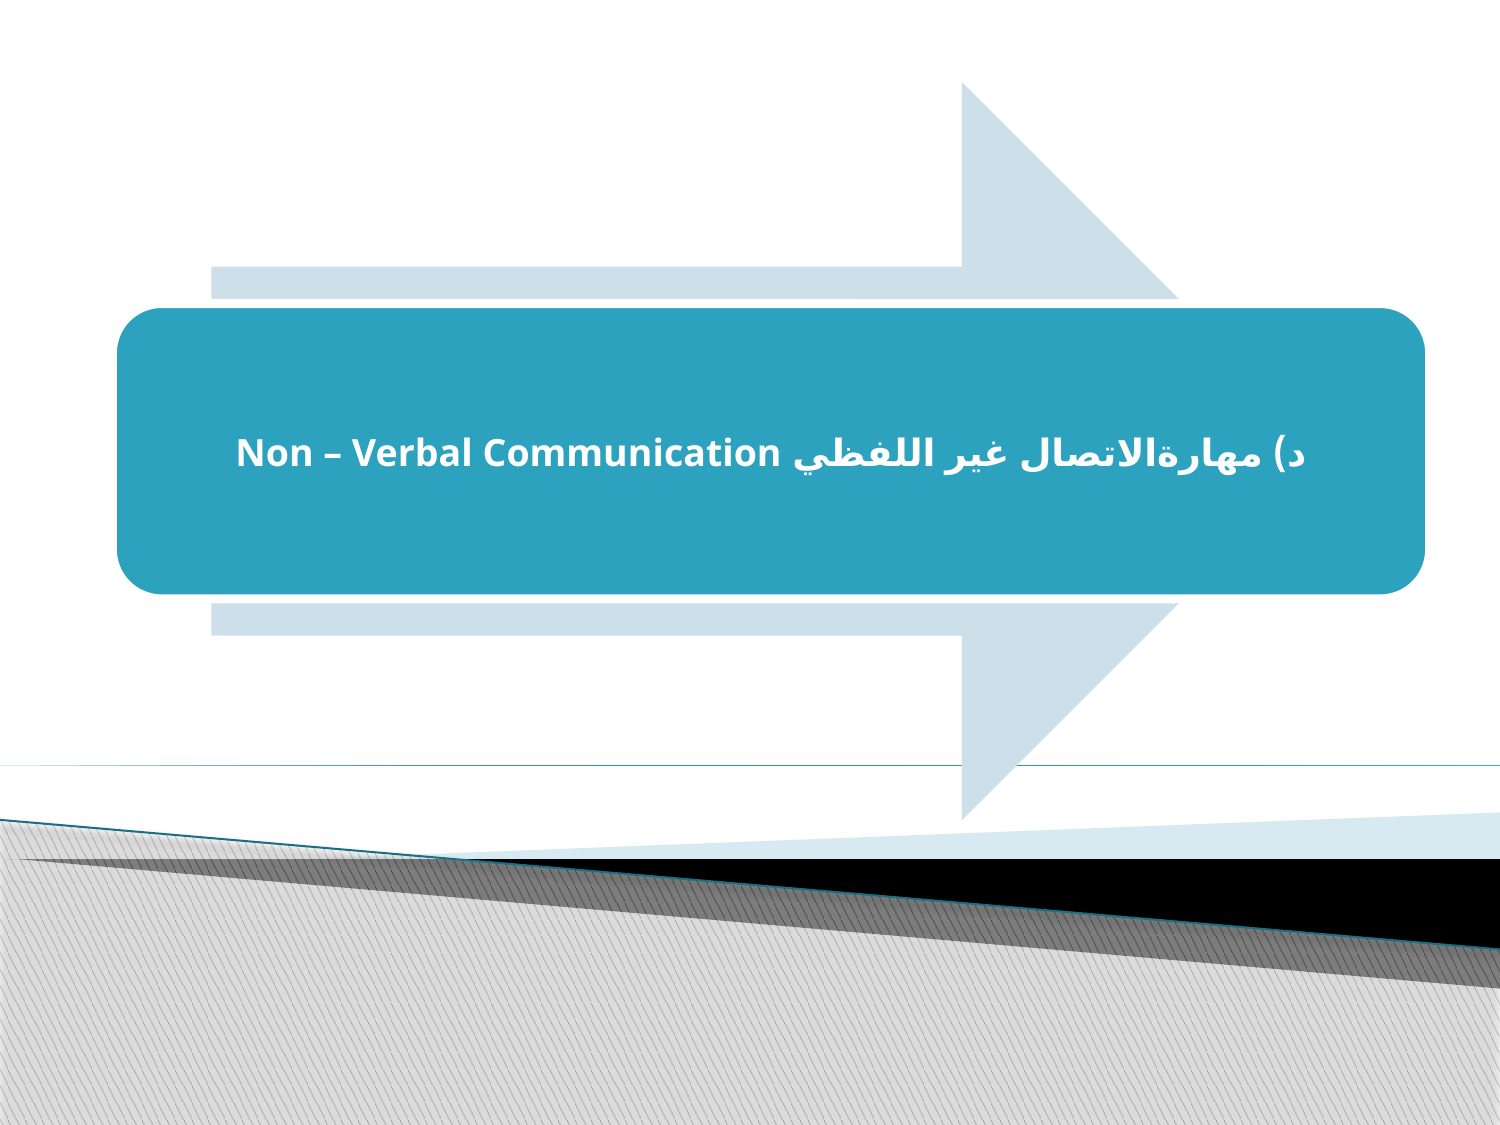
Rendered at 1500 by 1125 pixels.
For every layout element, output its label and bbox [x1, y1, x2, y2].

text_box [112, 81, 1430, 821]
picture [5, 859, 1500, 989]
